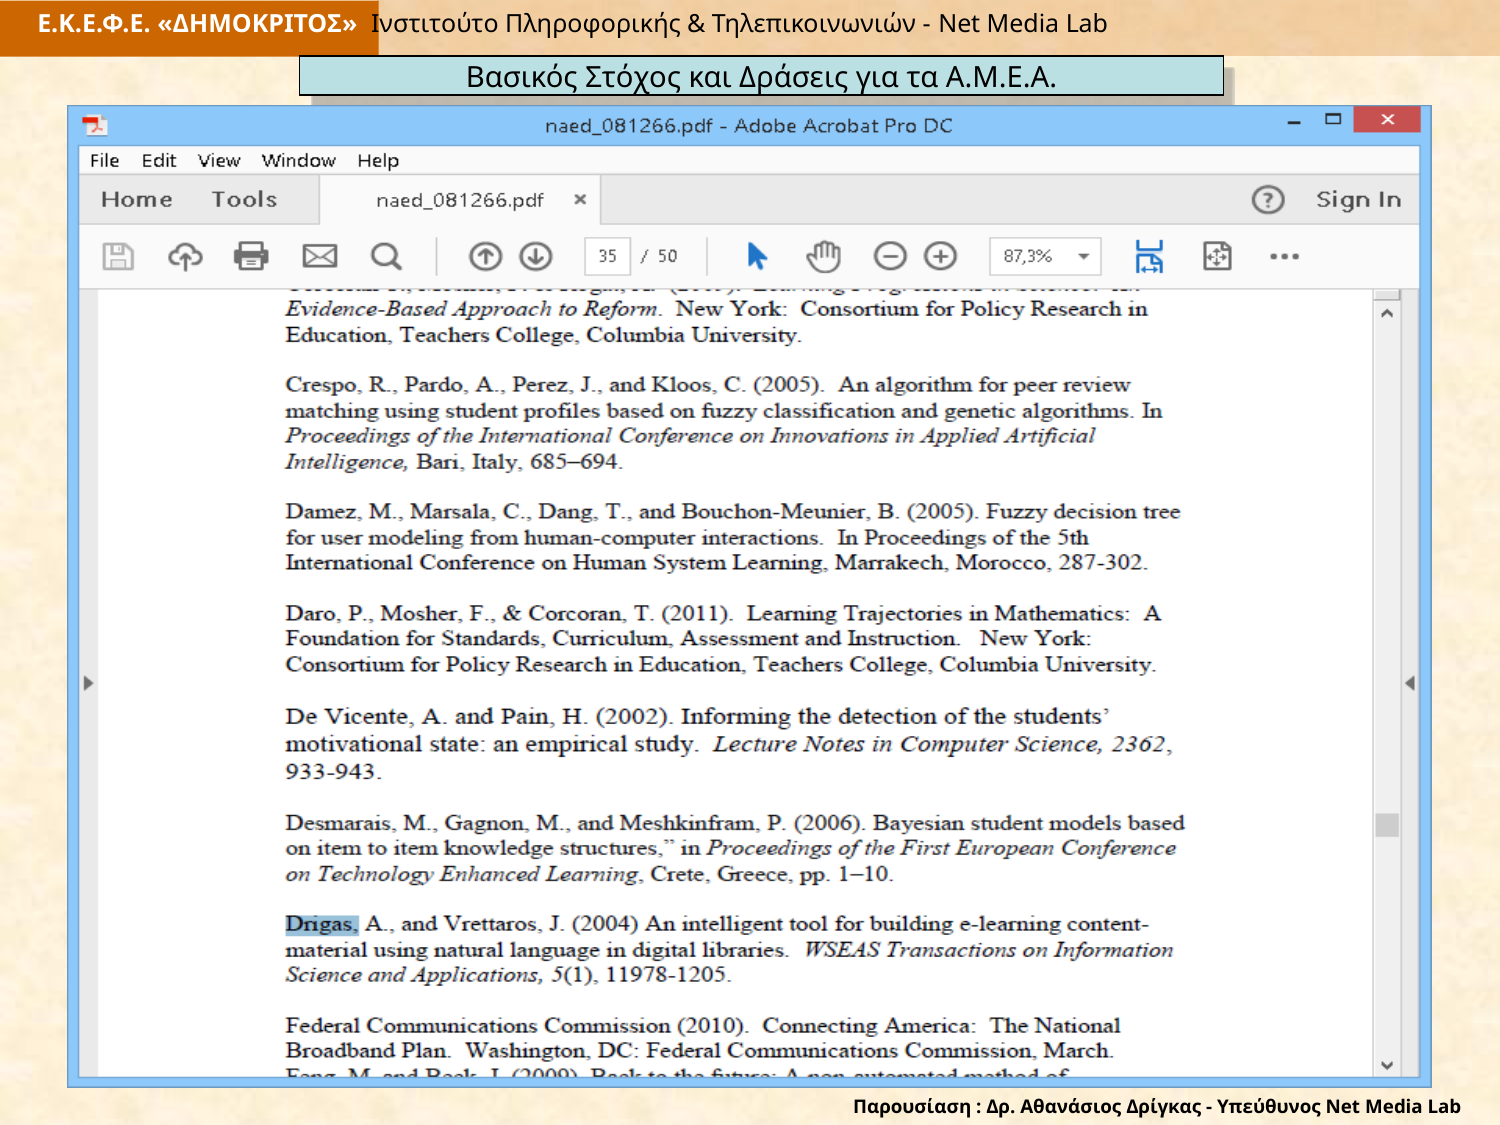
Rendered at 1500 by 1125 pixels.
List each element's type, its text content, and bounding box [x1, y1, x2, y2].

text_box [377, 0, 1500, 56]
text_box Ε.Κ.Ε.Φ.Ε. «ΔΗΜΟΚΡΙΤΟΣ» Ινστιτούτο Πληροφορικής & Τηλεπικοινωνιών - Net Media Lab [22, 0, 1364, 45]
text_box Βασικός Στόχος και Δράσεις για τα Α.Μ.Ε.Α. [280, 50, 1243, 101]
text_box Παρουσίαση : Δρ. Αθανάσιος Δρίγκας - Υπεύθυνος Net Media Lab [838, 1087, 1500, 1125]
text_box [0, 0, 377, 57]
picture [0, 56, 1500, 1125]
